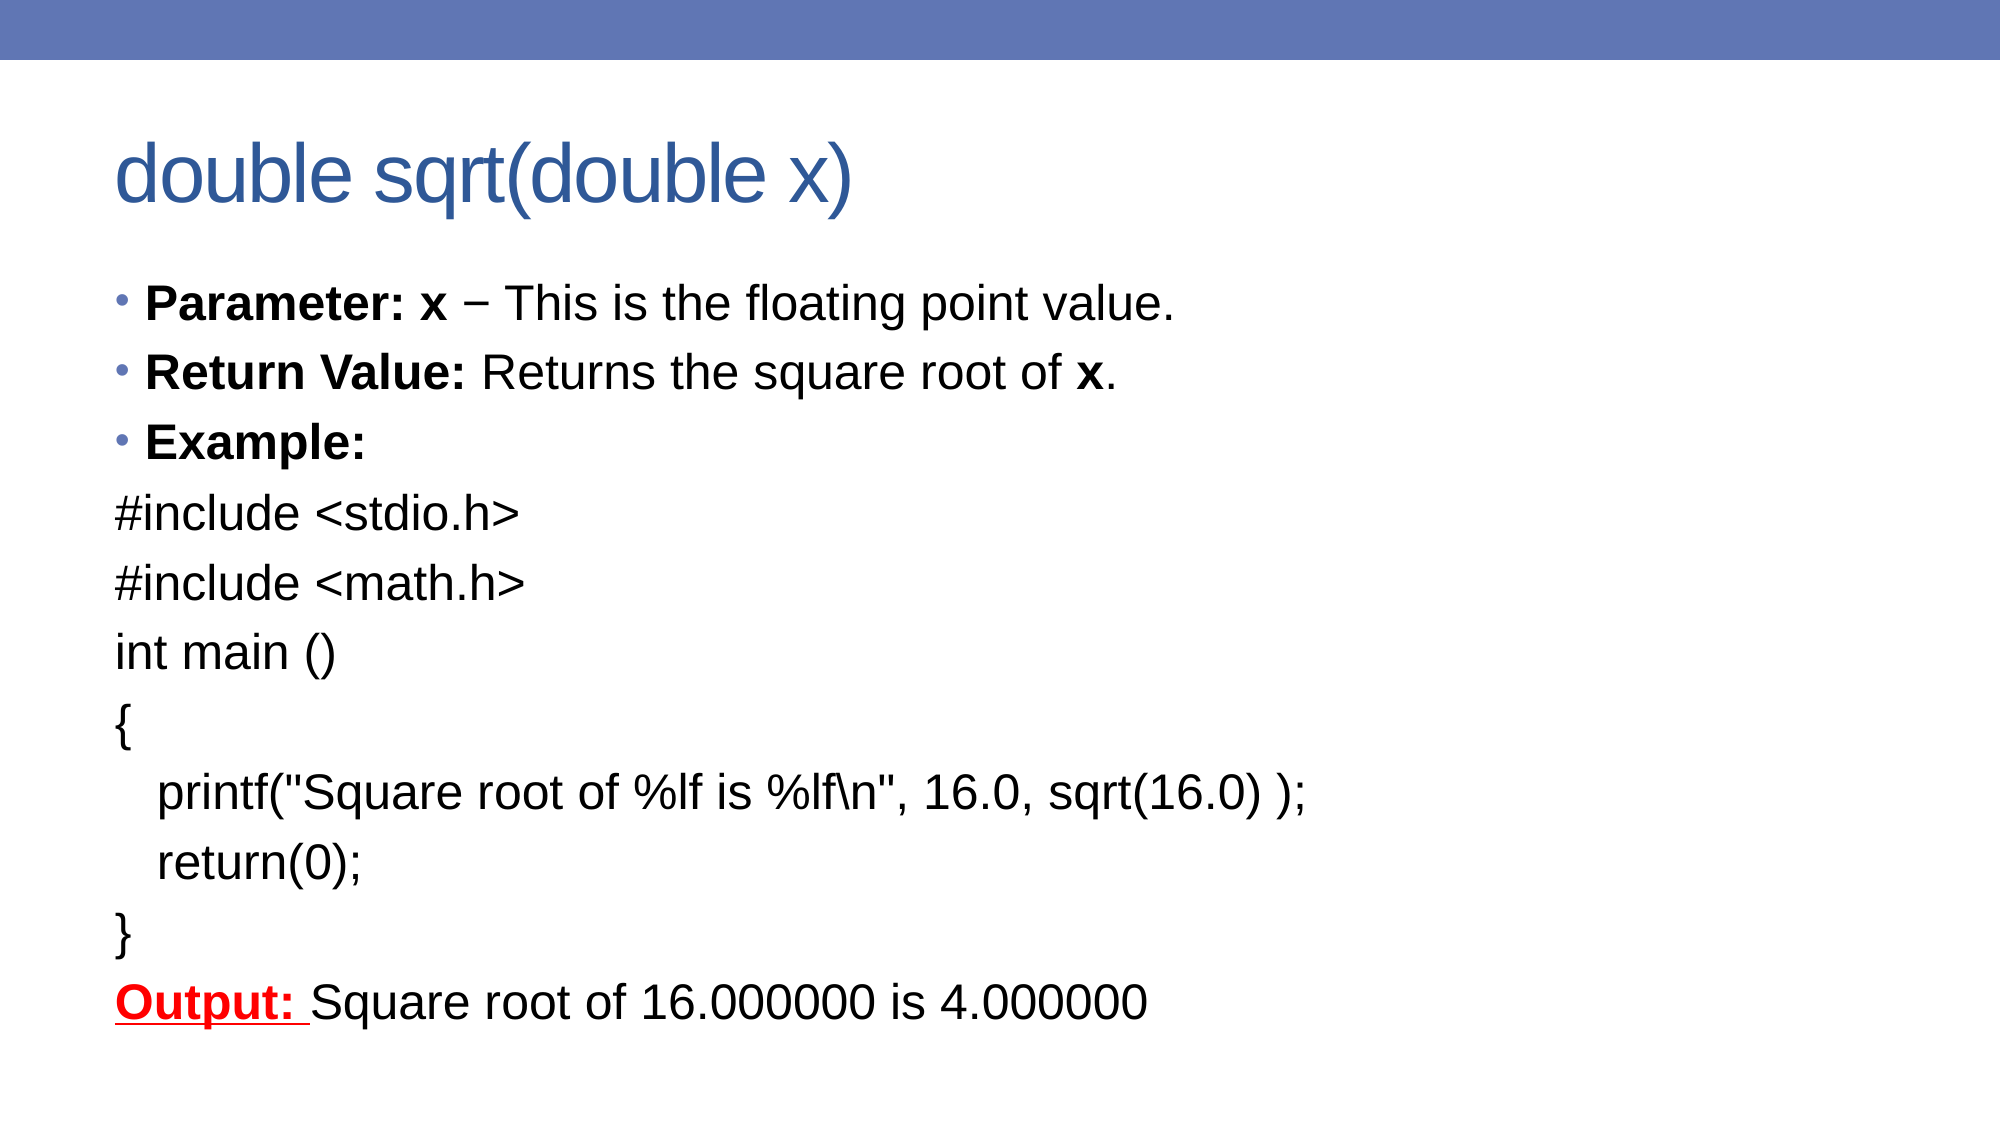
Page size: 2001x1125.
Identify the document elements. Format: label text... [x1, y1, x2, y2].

list Parameter: x − This is the floating point value. Return Value: Returns the square root of x. Example: #include <stdio.h> #include <math.h> int main () { printf("Square root of %lf is %lf\n", 16.0, sqrt(16.0) ); return(0); } Output: Square root of 16.000000 is 4.000000 [99, 262, 1900, 1063]
title double sqrt(double x) [99, 87, 1900, 250]
